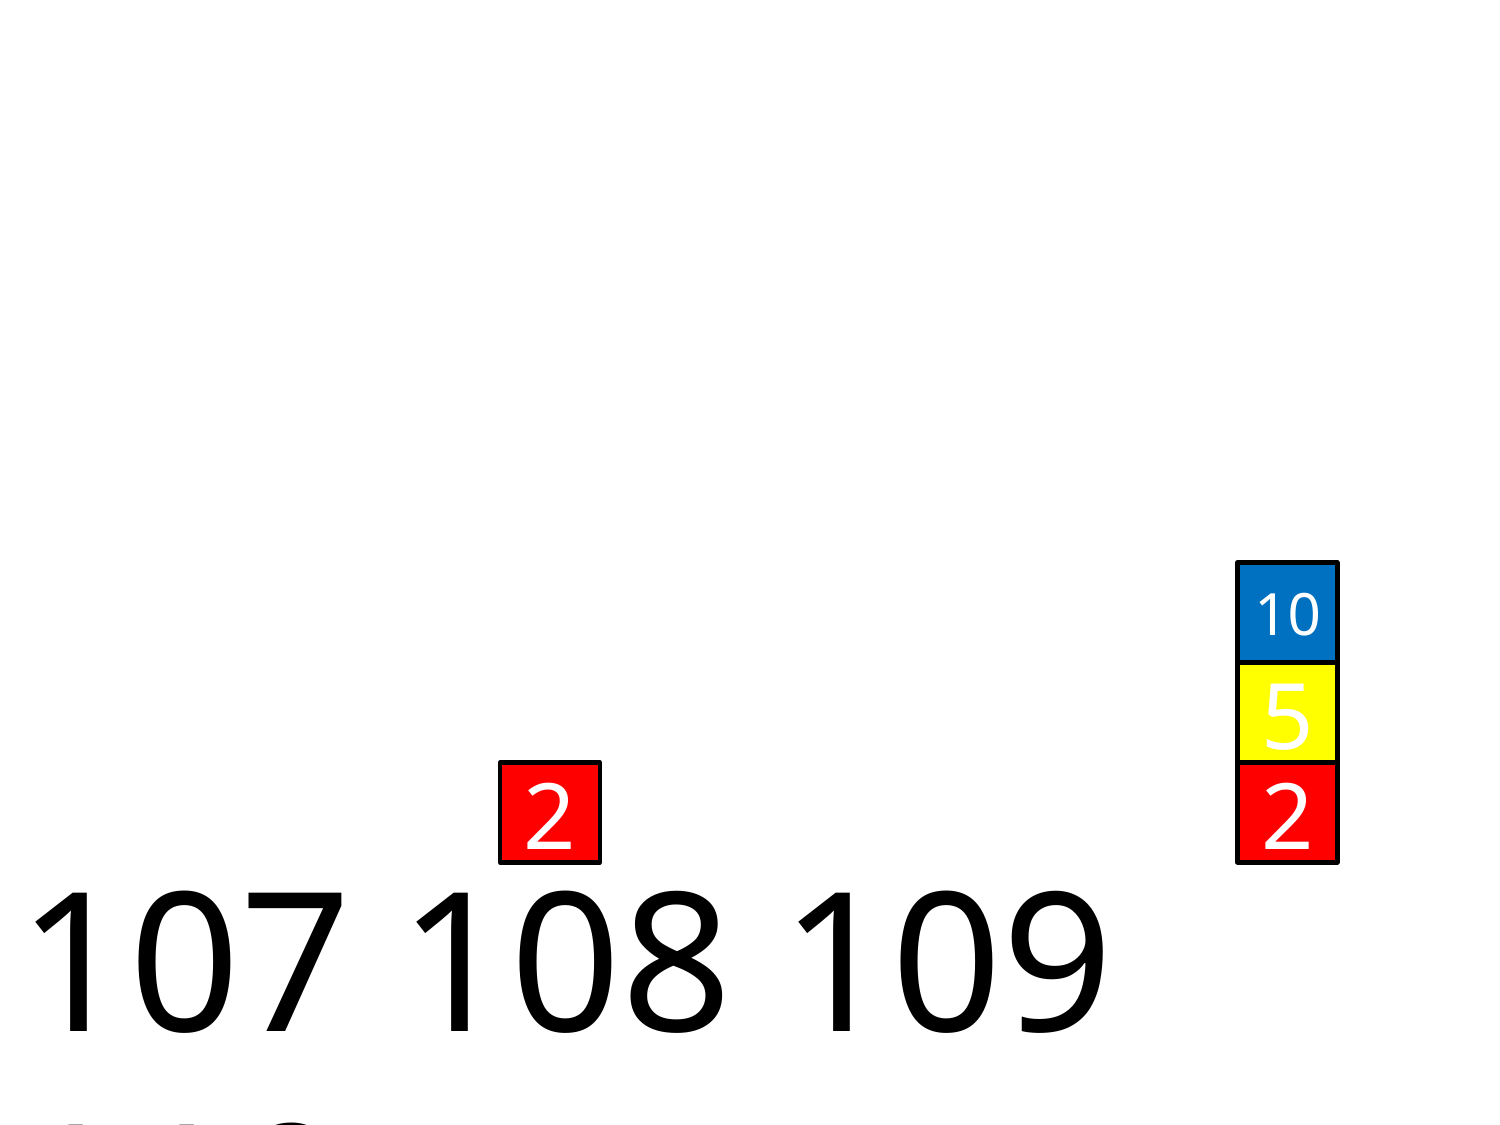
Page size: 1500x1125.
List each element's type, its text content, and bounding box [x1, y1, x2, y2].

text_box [1237, 562, 1338, 863]
text_box 107 108 109 110 [0, 829, 1500, 1125]
text_box 2 [498, 760, 602, 865]
